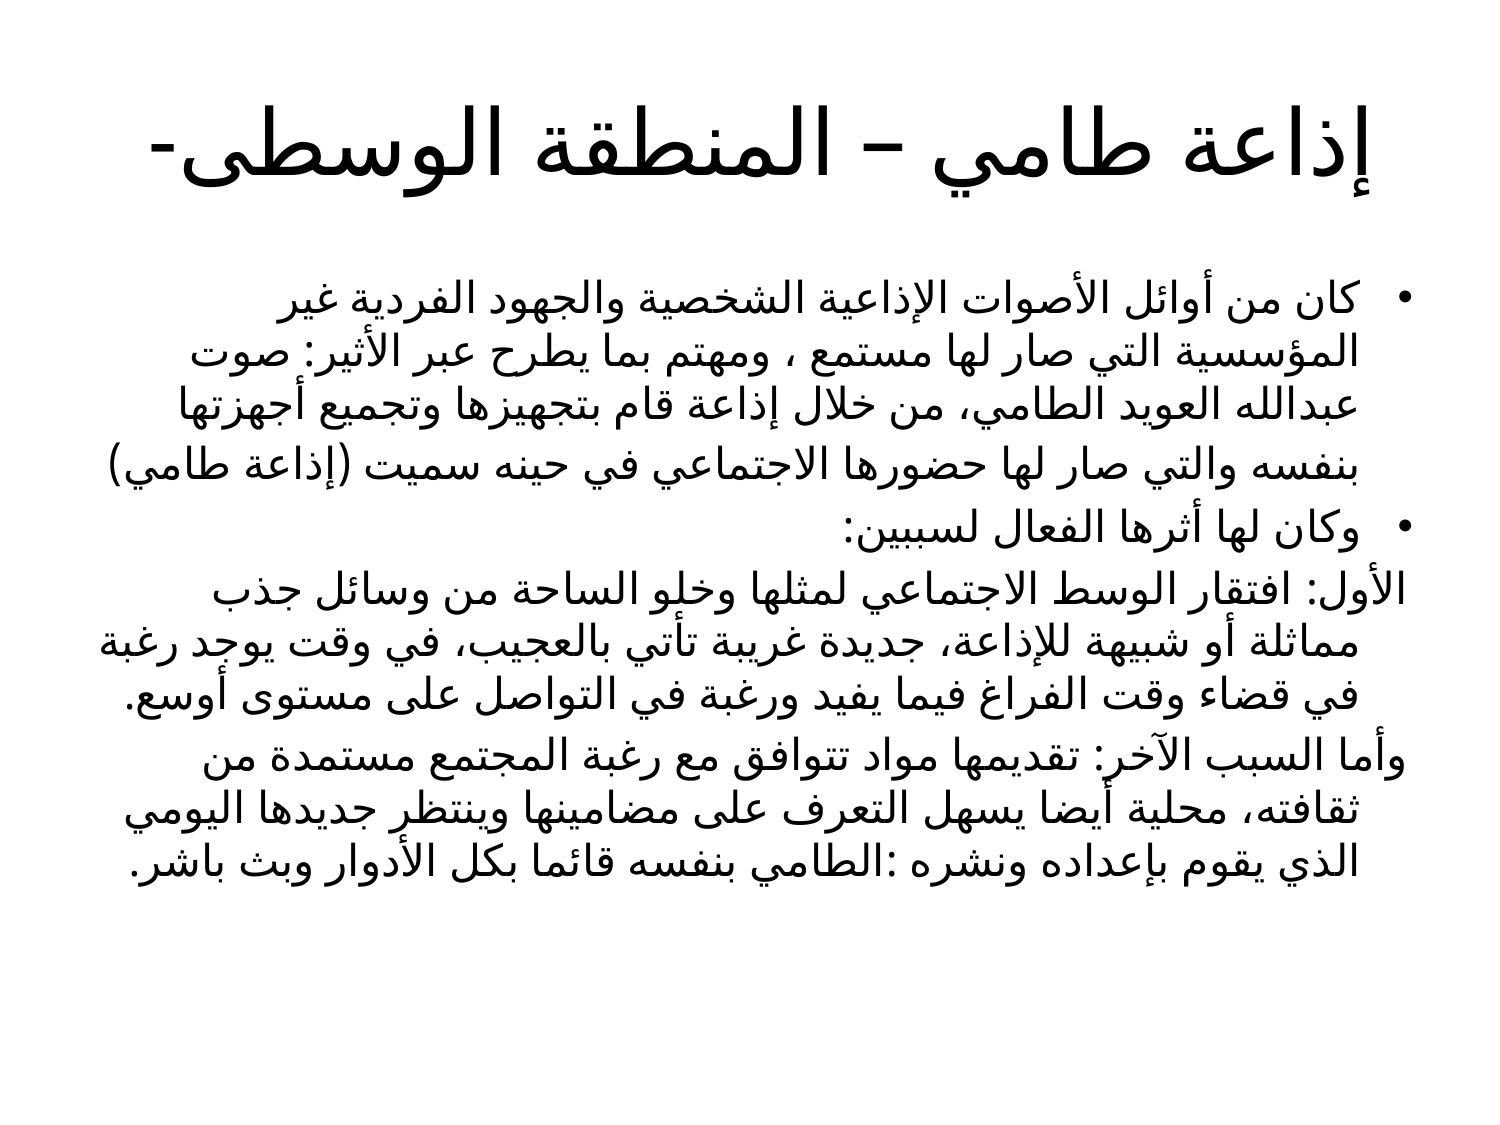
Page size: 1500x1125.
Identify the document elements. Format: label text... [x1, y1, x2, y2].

title إذاعة طامي – المنطقة الوسطى- [75, 45, 1425, 233]
list كان من أوائل الأصوات الإذاعية الشخصية والجهود الفردية غير المؤسسية التي صار لها مستمع ، ومهتم بما يطرح عبر الأثير: صوت عبدالله العويد الطامي، من خلال إذاعة قام بتجهيزها وتجميع أجهزتها بنفسه والتي صار لها حضورها الاجتماعي في حينه سميت (إذاعة طامي) وكان لها أثرها الفعال لسببين: الأول: افتقار الوسط الاجتماعي لمثلها وخلو الساحة من وسائل جذب مماثلة أو شبيهة للإذاعة، جديدة غريبة تأتي بالعجيب، في وقت يوجد رغبة في قضاء وقت الفراغ فيما يفيد ورغبة في التواصل على مستوى أوسع. وأما السبب الآخر: تقديمها مواد تتوافق مع رغبة المجتمع مستمدة من ثقافته، محلية أيضا يسهل التعرف على مضامينها وينتظر جديدها اليومي الذي يقوم بإعداده ونشره :الطامي بنفسه قائما بكل الأدوار وبث باشر. [75, 262, 1425, 1005]
